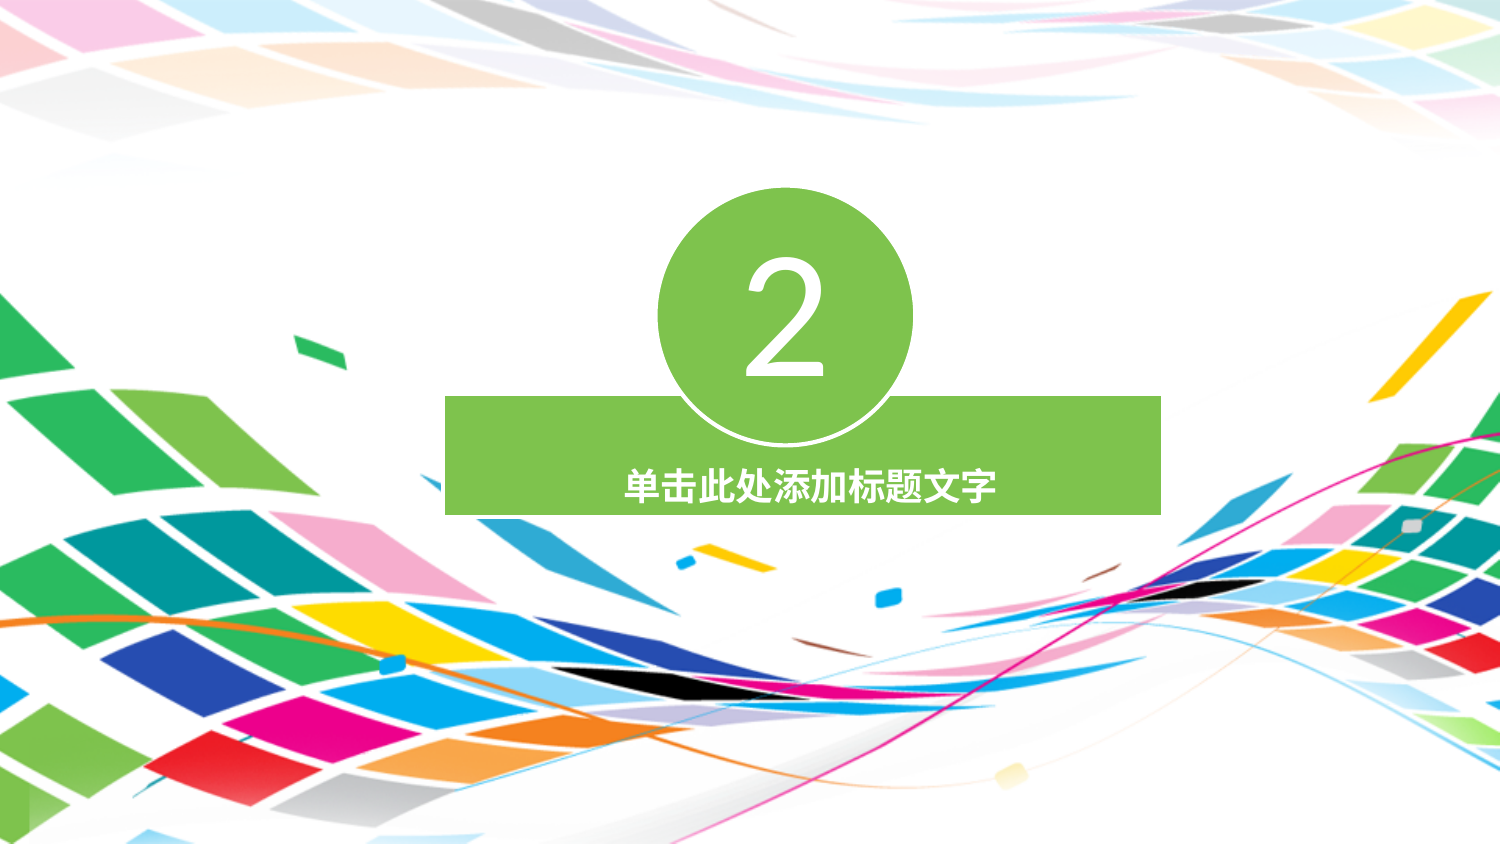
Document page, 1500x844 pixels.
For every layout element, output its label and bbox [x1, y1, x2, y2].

text_box [655, 185, 916, 446]
text_box [442, 393, 1164, 561]
picture [0, 0, 1500, 844]
